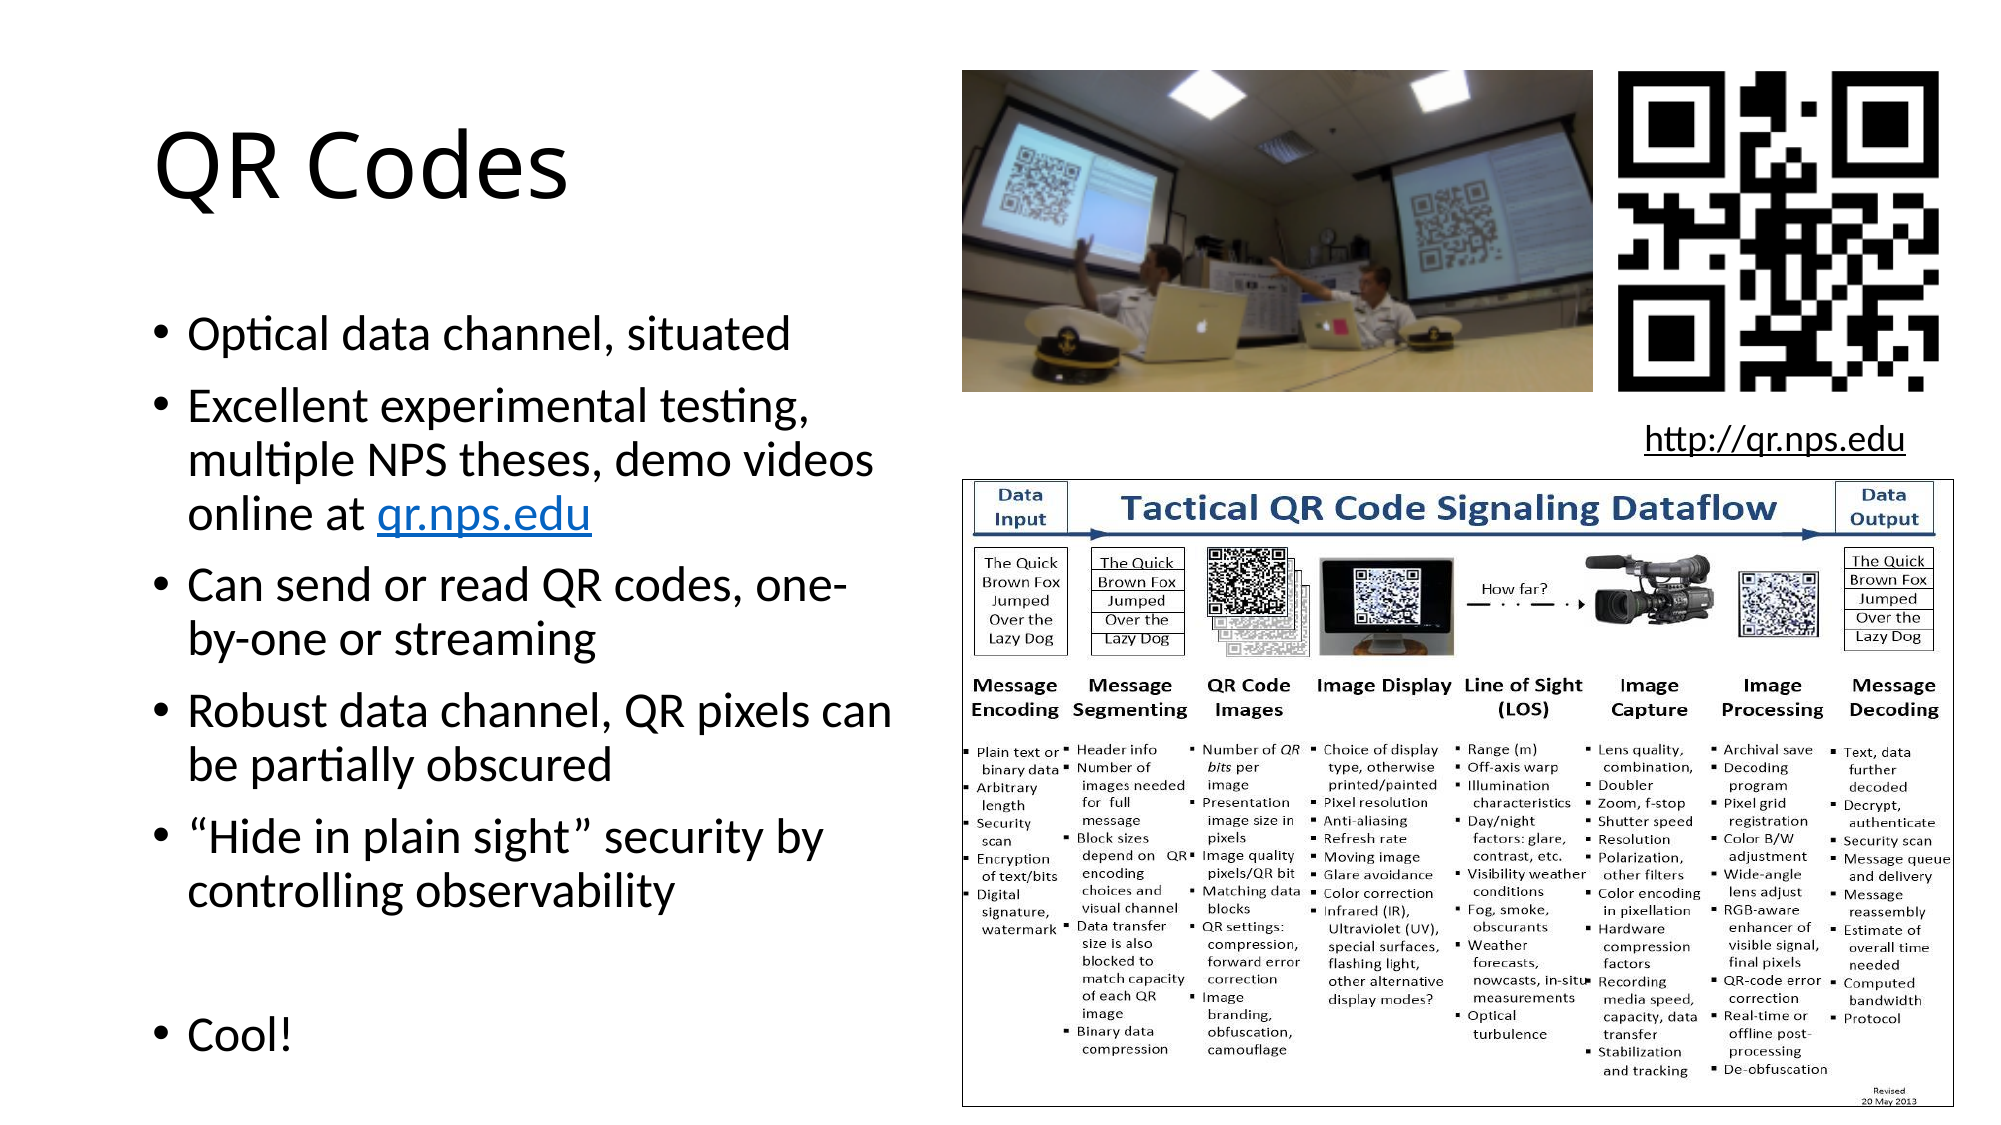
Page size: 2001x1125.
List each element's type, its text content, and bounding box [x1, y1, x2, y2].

picture [962, 70, 1593, 392]
text_box http://qr.nps.edu [1629, 407, 1927, 467]
list Optical data channel, situated Excellent experimental testing, multiple NPS theses, demo videos online at qr.nps.edu Can send or read QR codes, one-by-one or streaming Robust data channel, QR pixels can be partially obscured “Hide in plain sight” security by controlling observability Cool! [137, 299, 914, 1075]
title QR Codes [137, 59, 1013, 278]
picture [962, 479, 1954, 1107]
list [1603, 56, 1954, 407]
